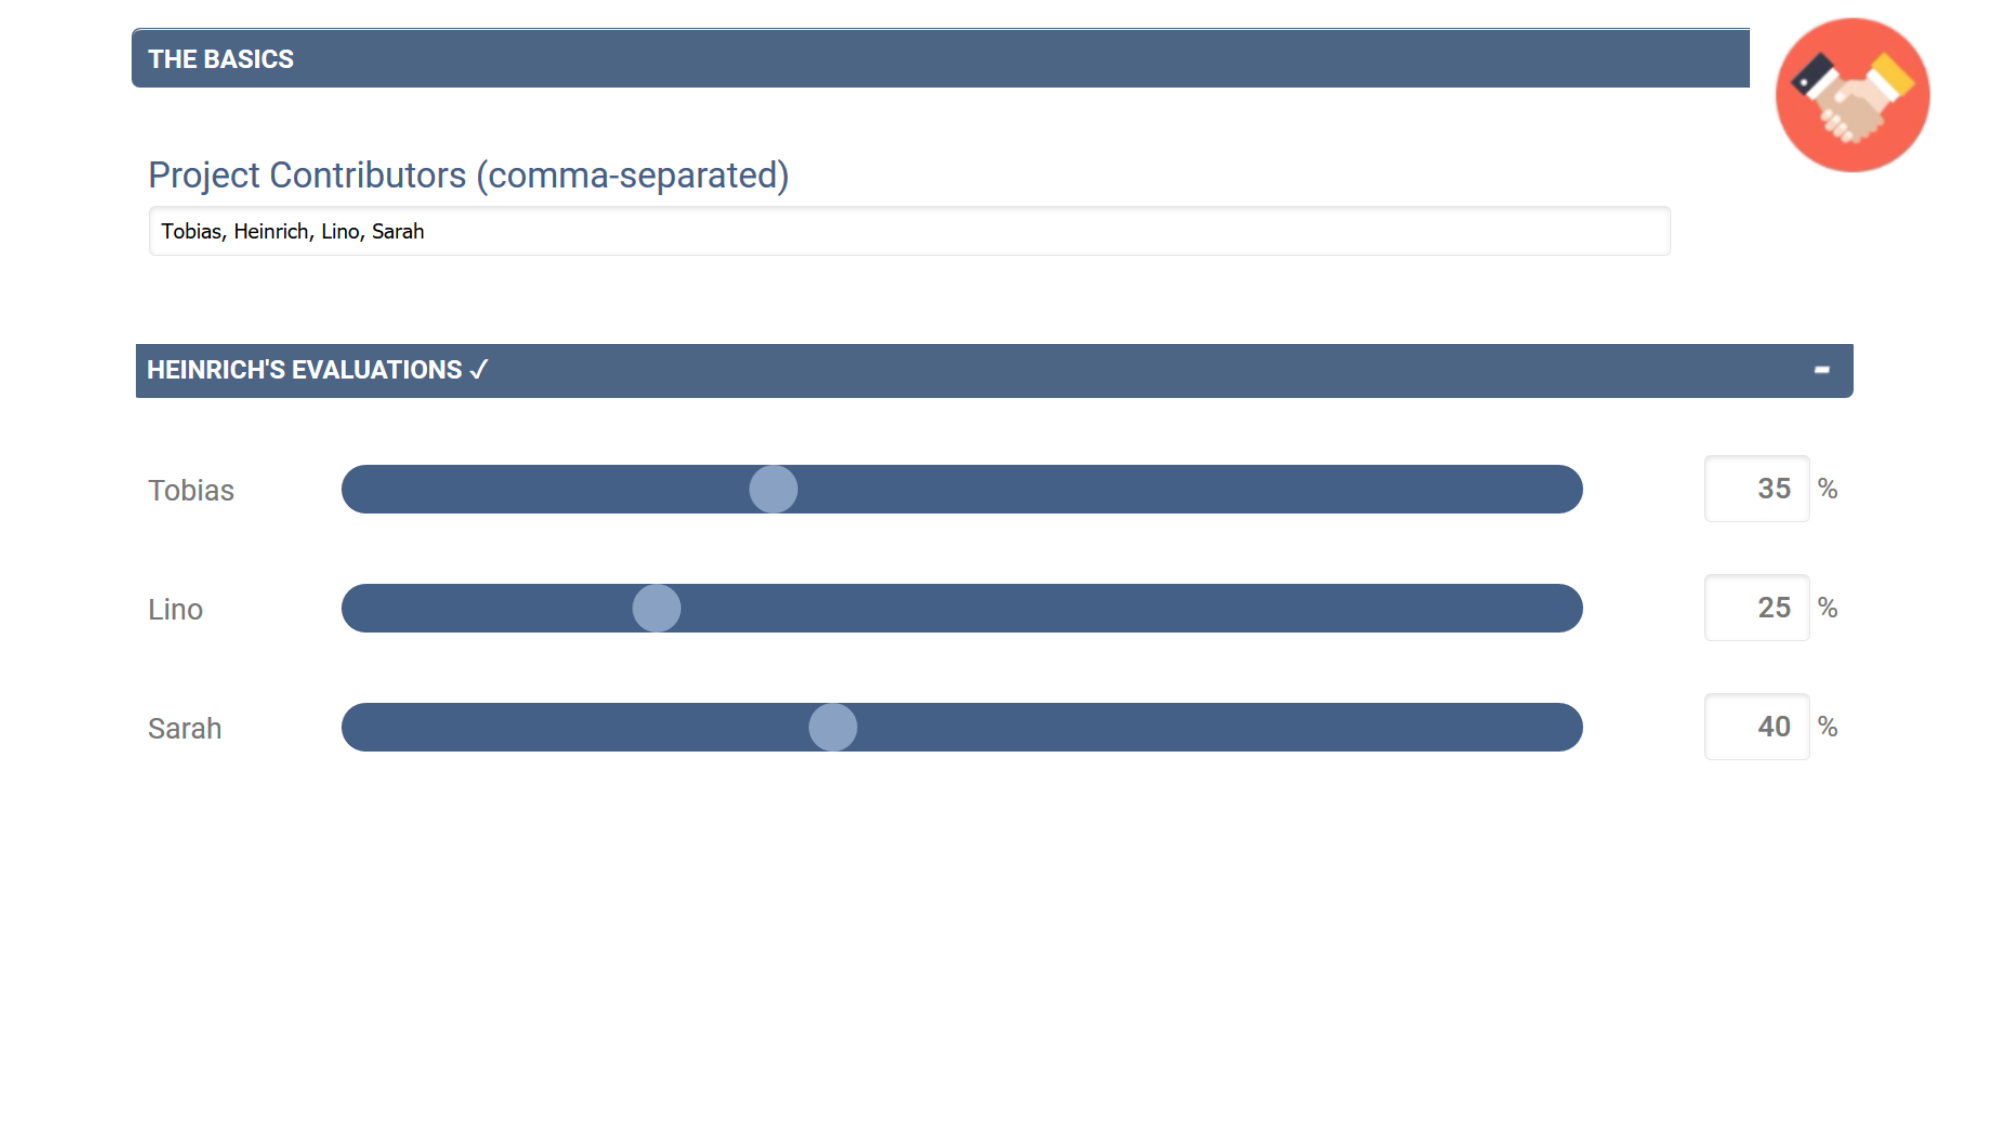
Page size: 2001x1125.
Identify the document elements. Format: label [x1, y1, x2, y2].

picture [97, 8, 1954, 276]
picture [136, 433, 1859, 811]
picture [135, 344, 1858, 416]
